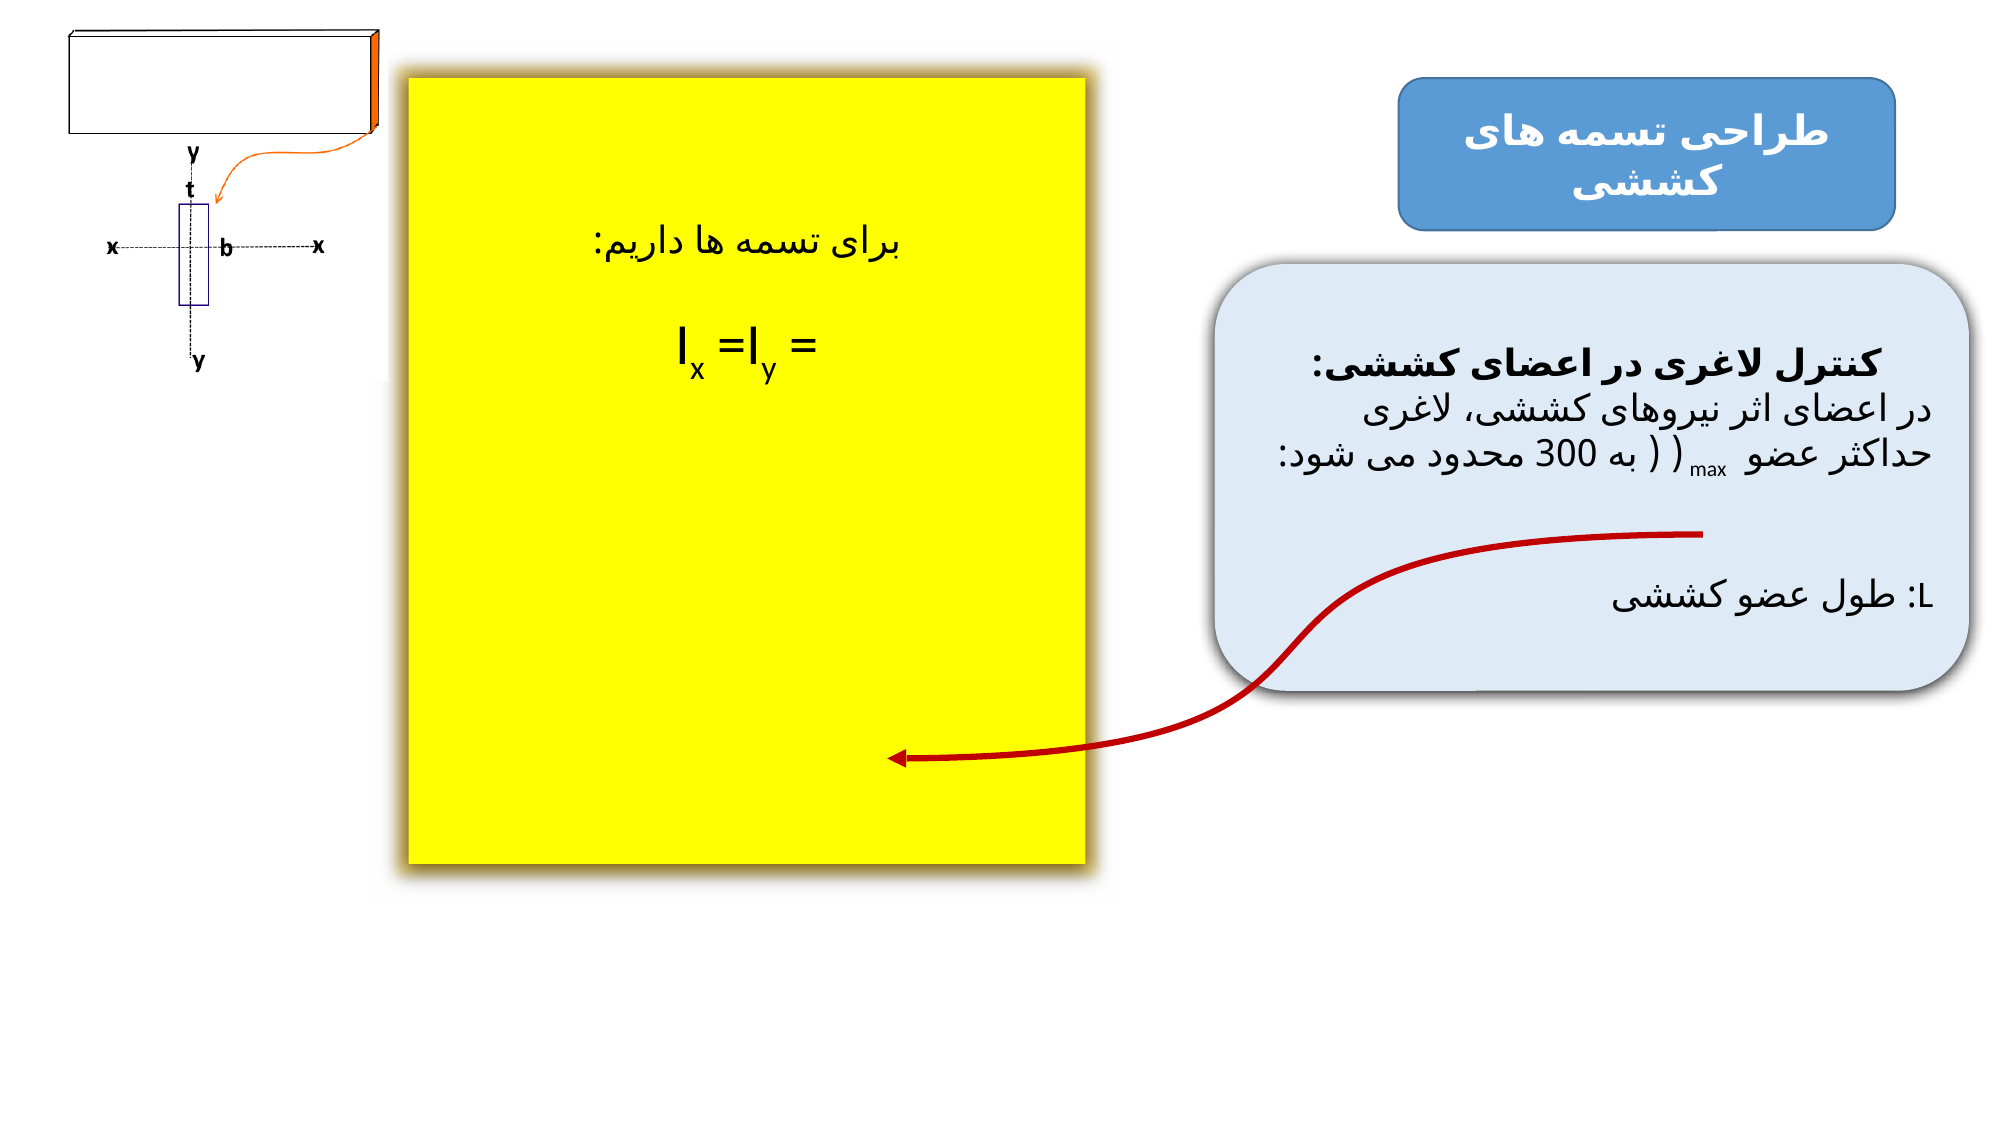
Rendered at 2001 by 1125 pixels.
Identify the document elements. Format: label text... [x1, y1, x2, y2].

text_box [887, 534, 1703, 759]
picture [59, 23, 388, 381]
text_box طراحی تسمه های کششی [1397, 77, 1897, 232]
